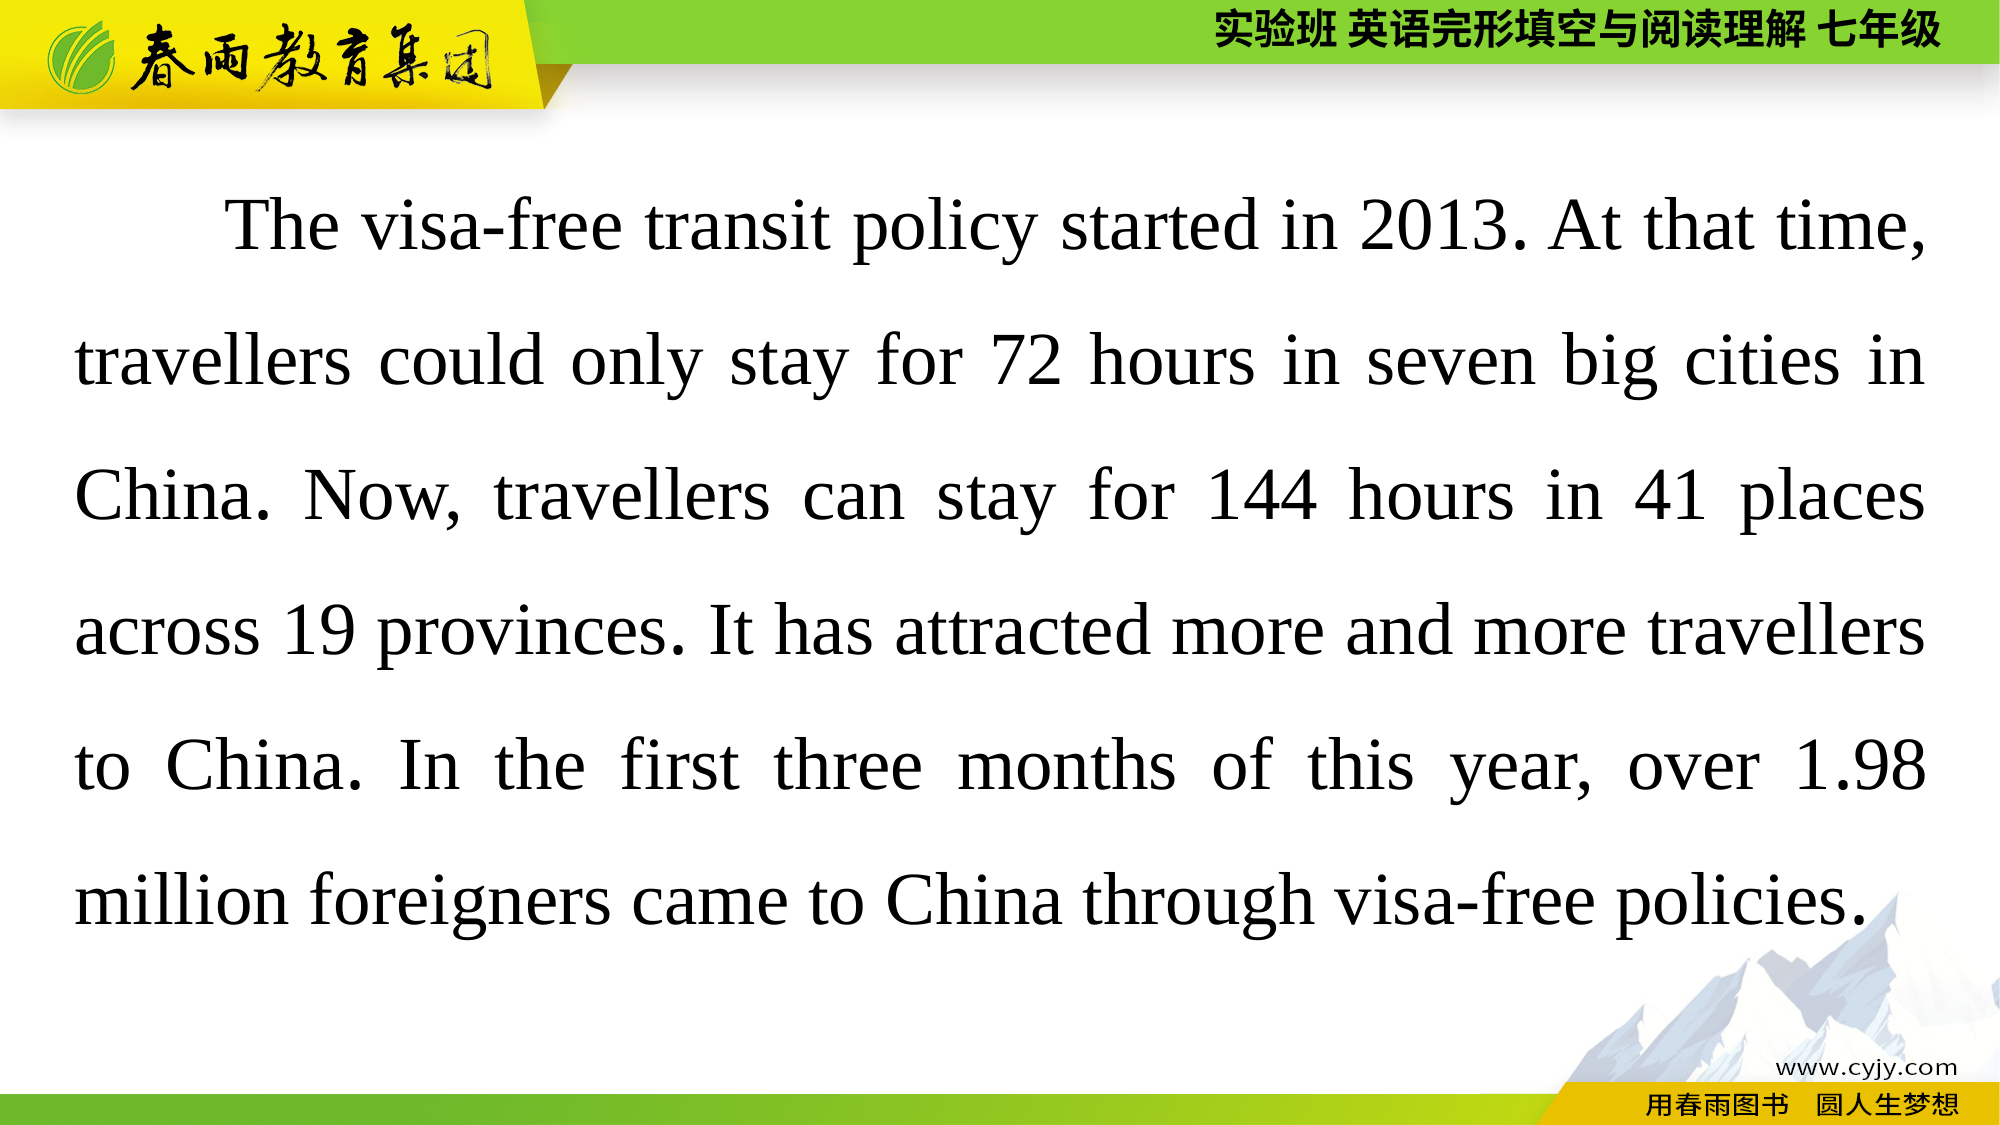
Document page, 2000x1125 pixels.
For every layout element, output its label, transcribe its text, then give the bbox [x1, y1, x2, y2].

picture [0, 0, 2000, 1125]
list The visa-free transit policy started in 2013. At that time, travellers could only stay for 72 hours in seven big cities in China. Now, travellers can stay for 144 hours in 41 places across 19 provinces. It has attracted more and more travellers to China. In the first three months of this year, over 1.98 million foreigners came to China through visa-free policies. [59, 122, 1944, 1075]
